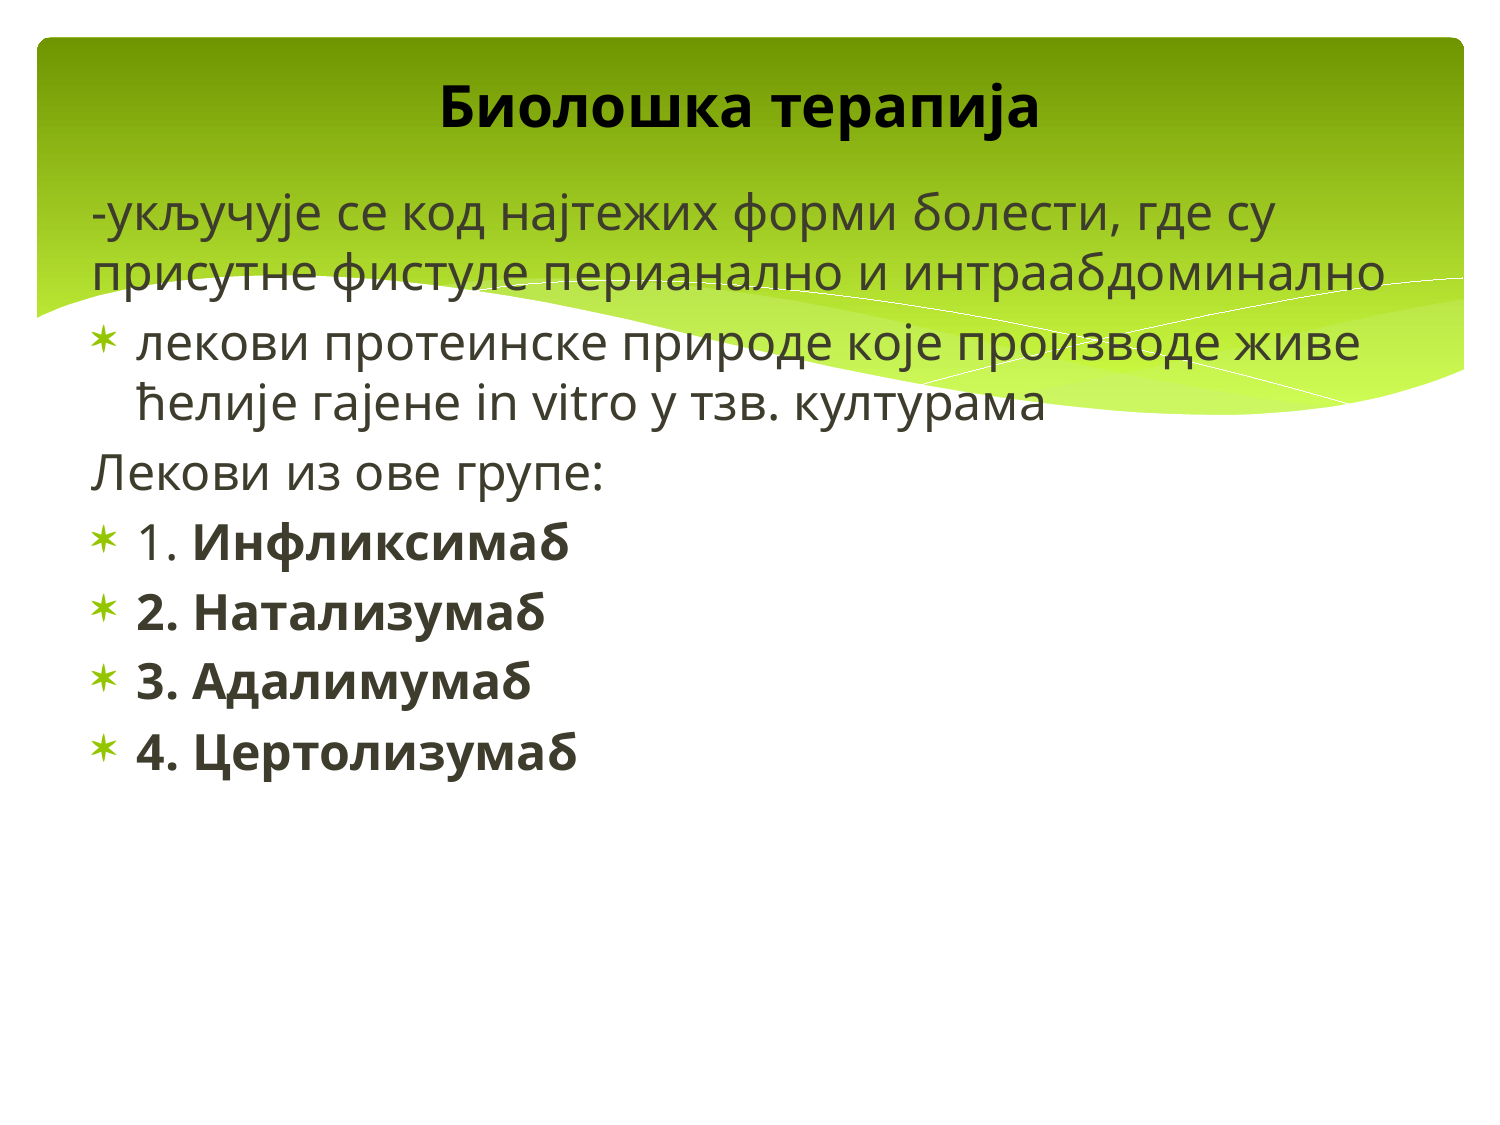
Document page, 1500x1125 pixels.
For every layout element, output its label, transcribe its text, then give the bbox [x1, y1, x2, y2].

list -укључује се код најтежих форми болести, где су присутне фистуле перианално и интраабдоминално лекови протеинске природе које производе живе ћелије гајене in vitro у тзв. културама Лекови из ове групе: 1. Инфликсимаб 2. Натализумаб 3. Адалимумаб 4. Цертолизумаб [76, 208, 1412, 1071]
title Биолошка терапија [64, 1, 1415, 208]
